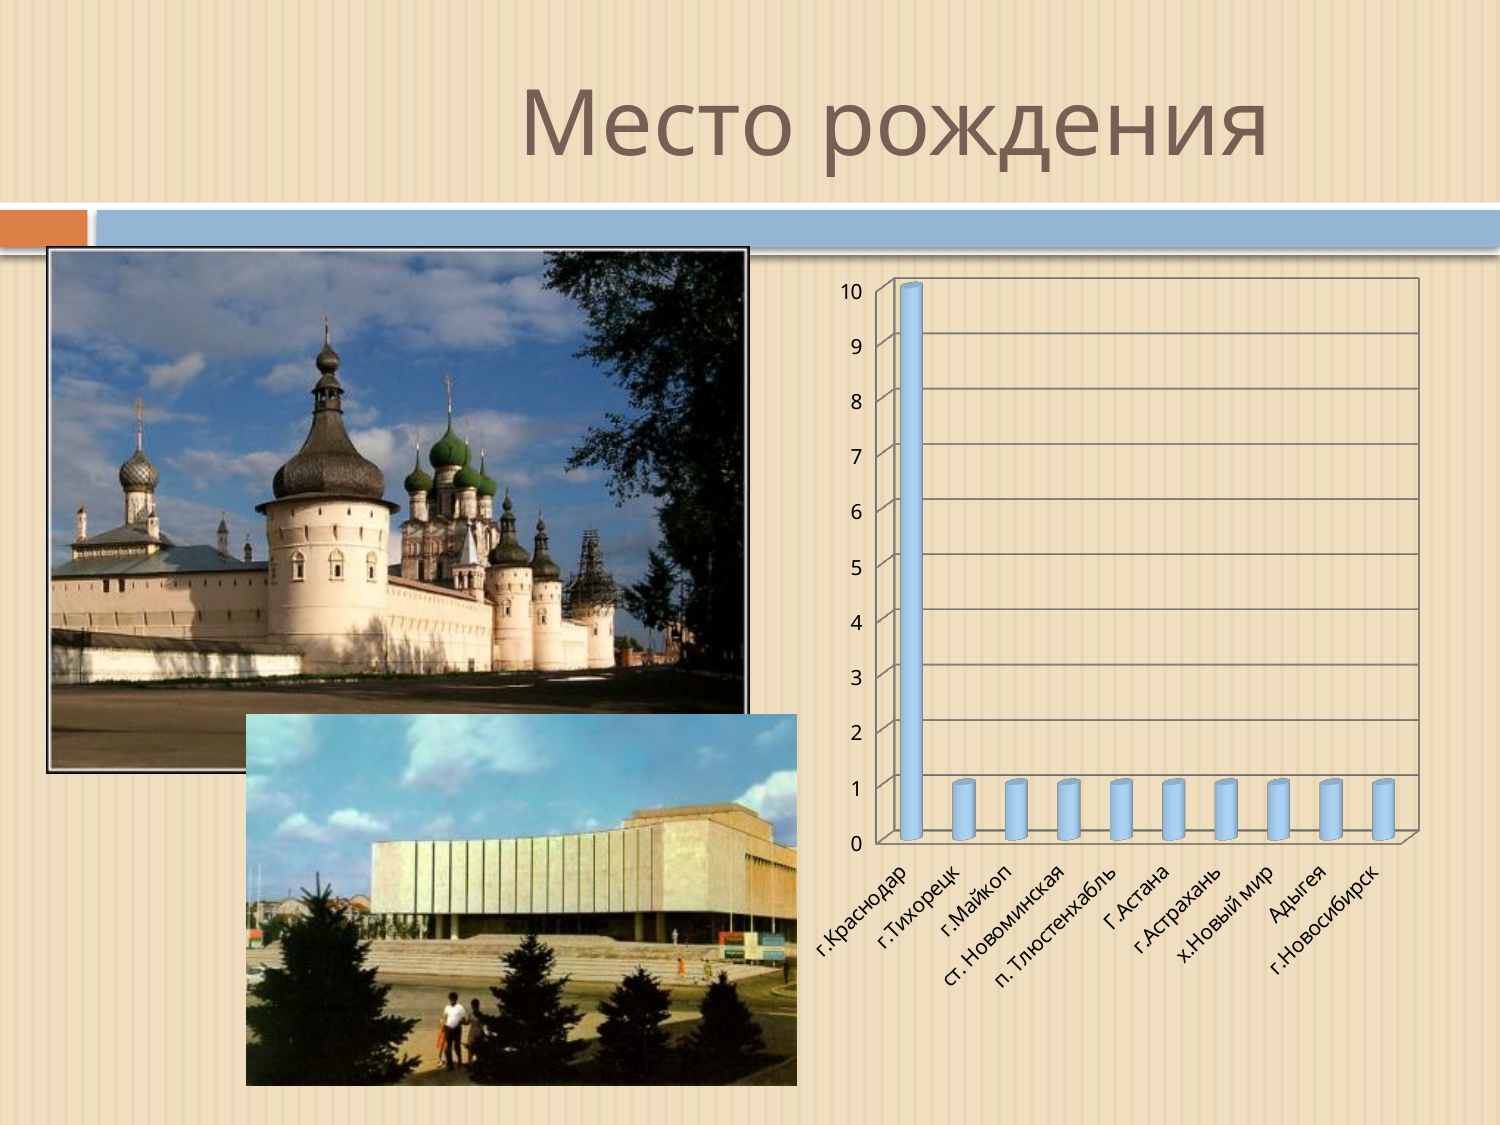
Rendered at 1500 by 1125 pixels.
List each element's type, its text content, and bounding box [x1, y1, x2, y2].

picture [46, 245, 751, 774]
chart [794, 260, 1433, 1011]
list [245, 714, 798, 1086]
title Место рождения [99, 37, 1438, 200]
